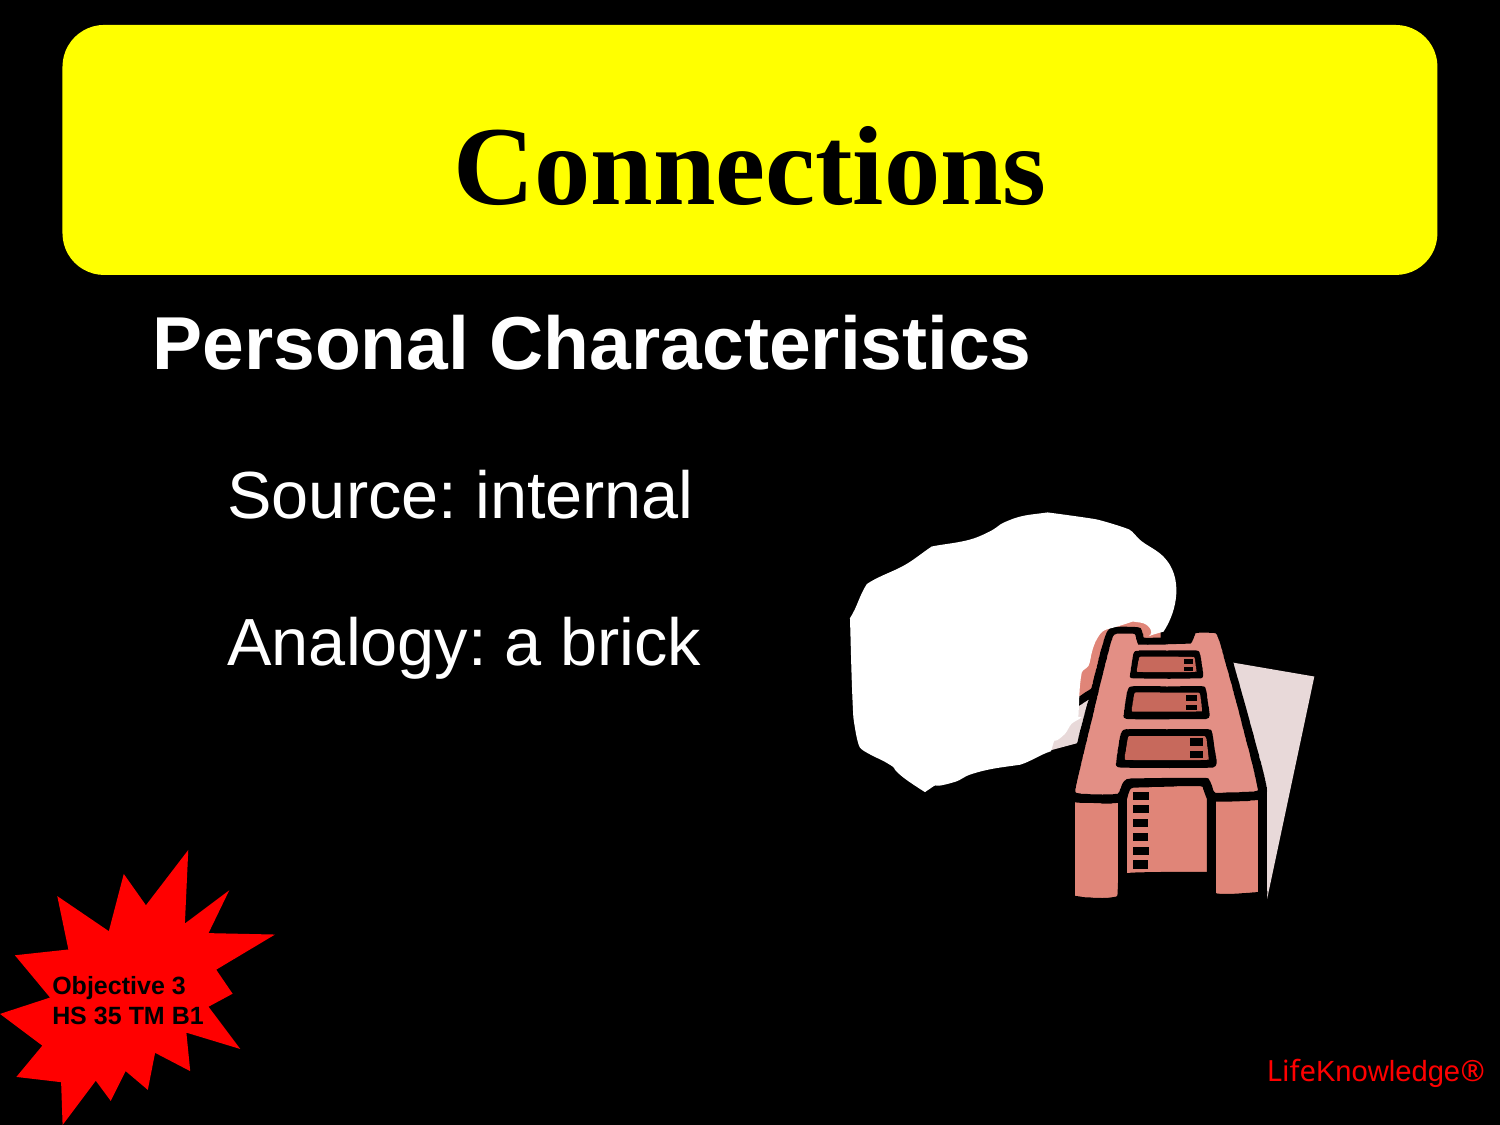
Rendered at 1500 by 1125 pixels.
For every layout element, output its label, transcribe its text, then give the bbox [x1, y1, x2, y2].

title Connections [124, 62, 1376, 235]
list Personal Characteristics Source: internal Analogy: a brick [137, 287, 1163, 1076]
footer LifeKnowledge® [0, 1049, 1500, 1125]
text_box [849, 512, 1320, 912]
text_box Objective 3 HS 35 TM B1 [37, 962, 219, 1038]
